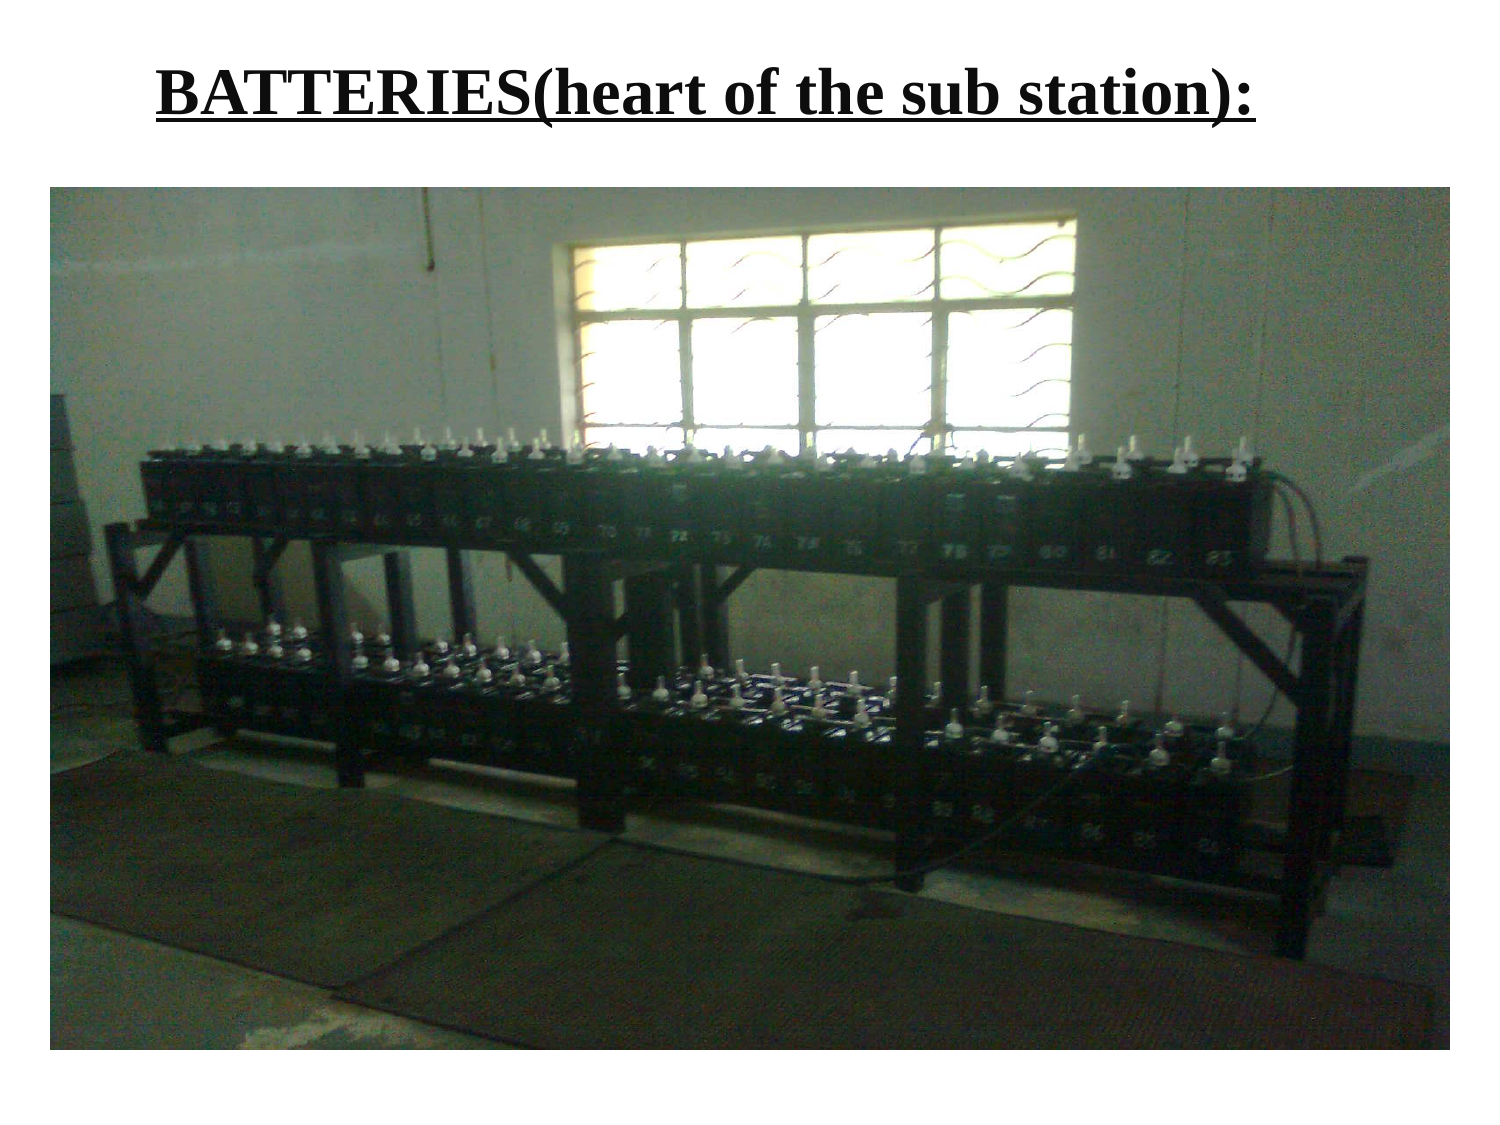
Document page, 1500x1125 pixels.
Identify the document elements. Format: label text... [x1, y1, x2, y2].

title BATTERIES(heart of the sub station): [0, 0, 1413, 175]
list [49, 187, 1451, 1051]
